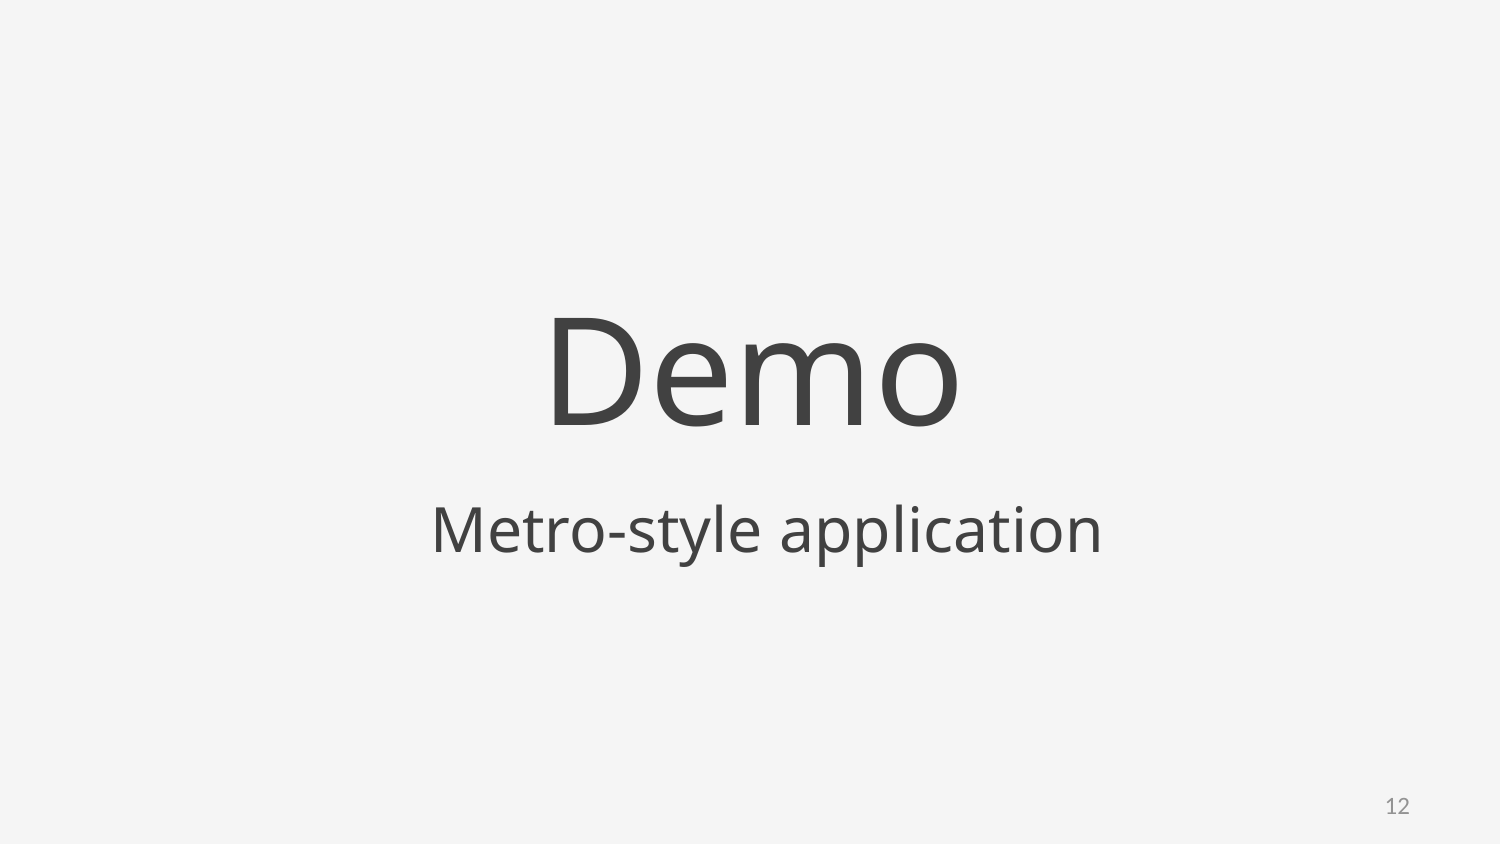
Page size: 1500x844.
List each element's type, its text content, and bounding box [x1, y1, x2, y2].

title Metro-style application [194, 457, 1341, 598]
slide_number 12 [1316, 782, 1425, 827]
